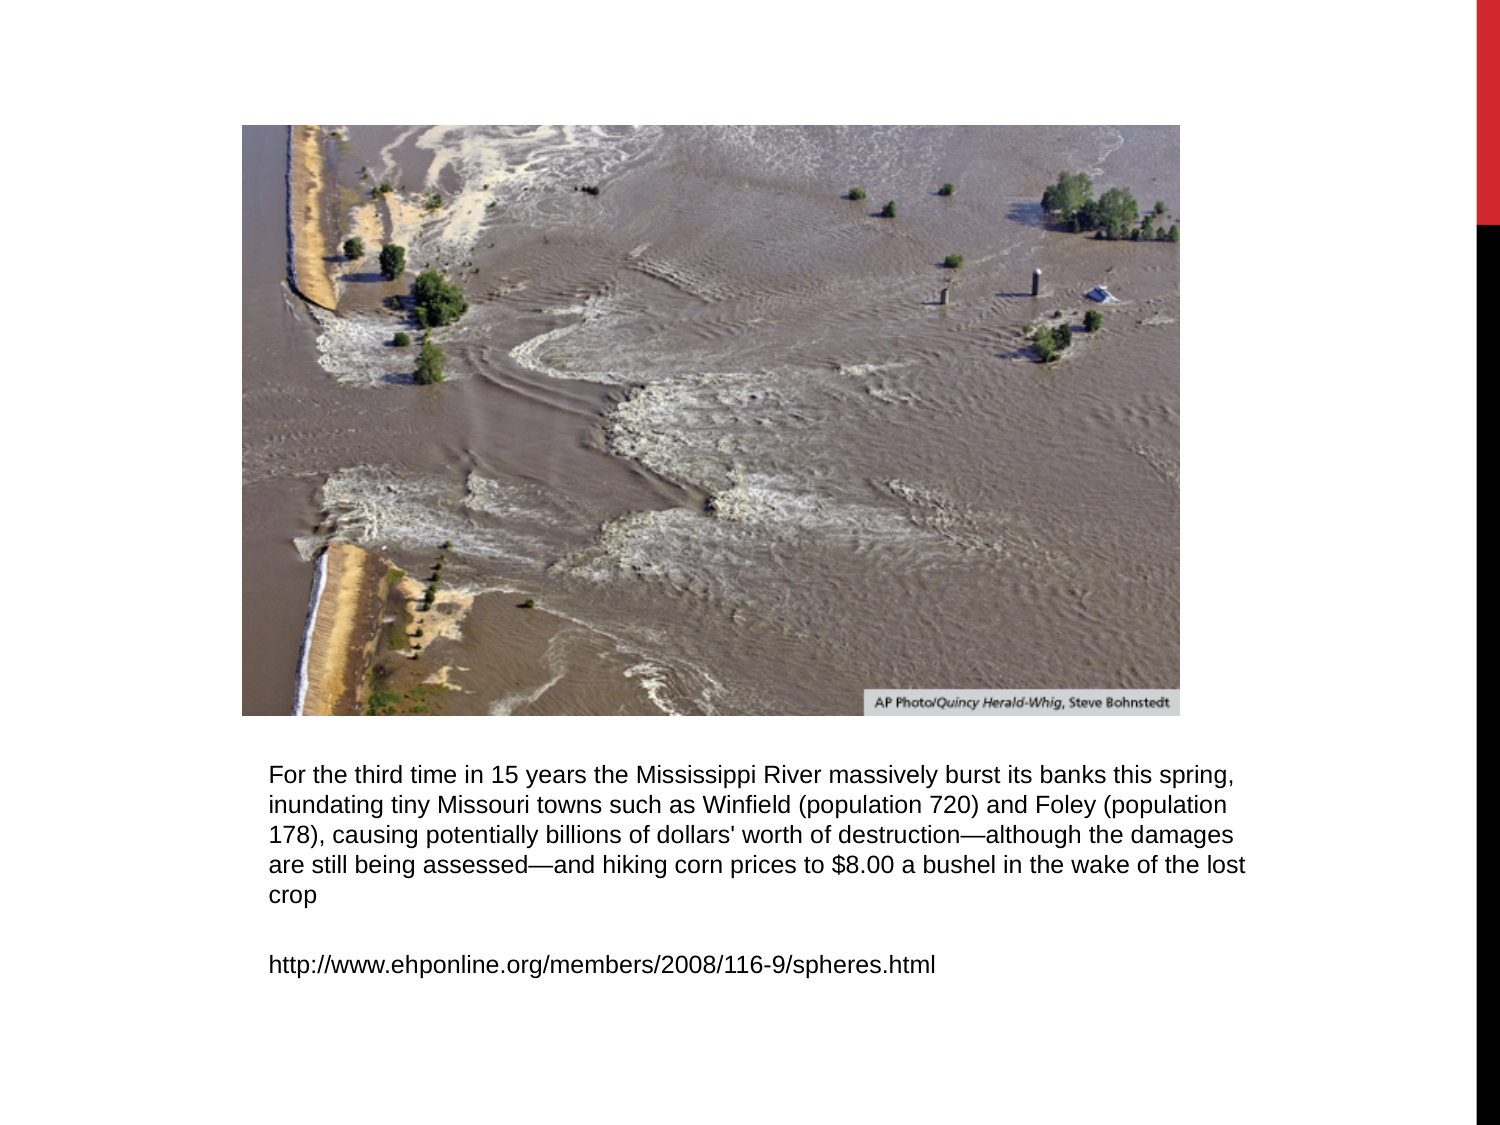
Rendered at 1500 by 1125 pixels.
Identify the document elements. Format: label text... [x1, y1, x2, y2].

text_box http://www.ehponline.org/members/2008/116-9/spheres.html [253, 940, 1051, 986]
picture [241, 124, 1181, 717]
text_box For the third time in 15 years the Mississippi River massively burst its banks this spring, inundating tiny Missouri towns such as Winfield (population 720) and Foley (population 178), causing potentially billions of dollars' worth of destruction—although the damages are still being assessed—and hiking corn prices to $8.00 a bushel in the wake of the lost crop [253, 751, 1270, 917]
